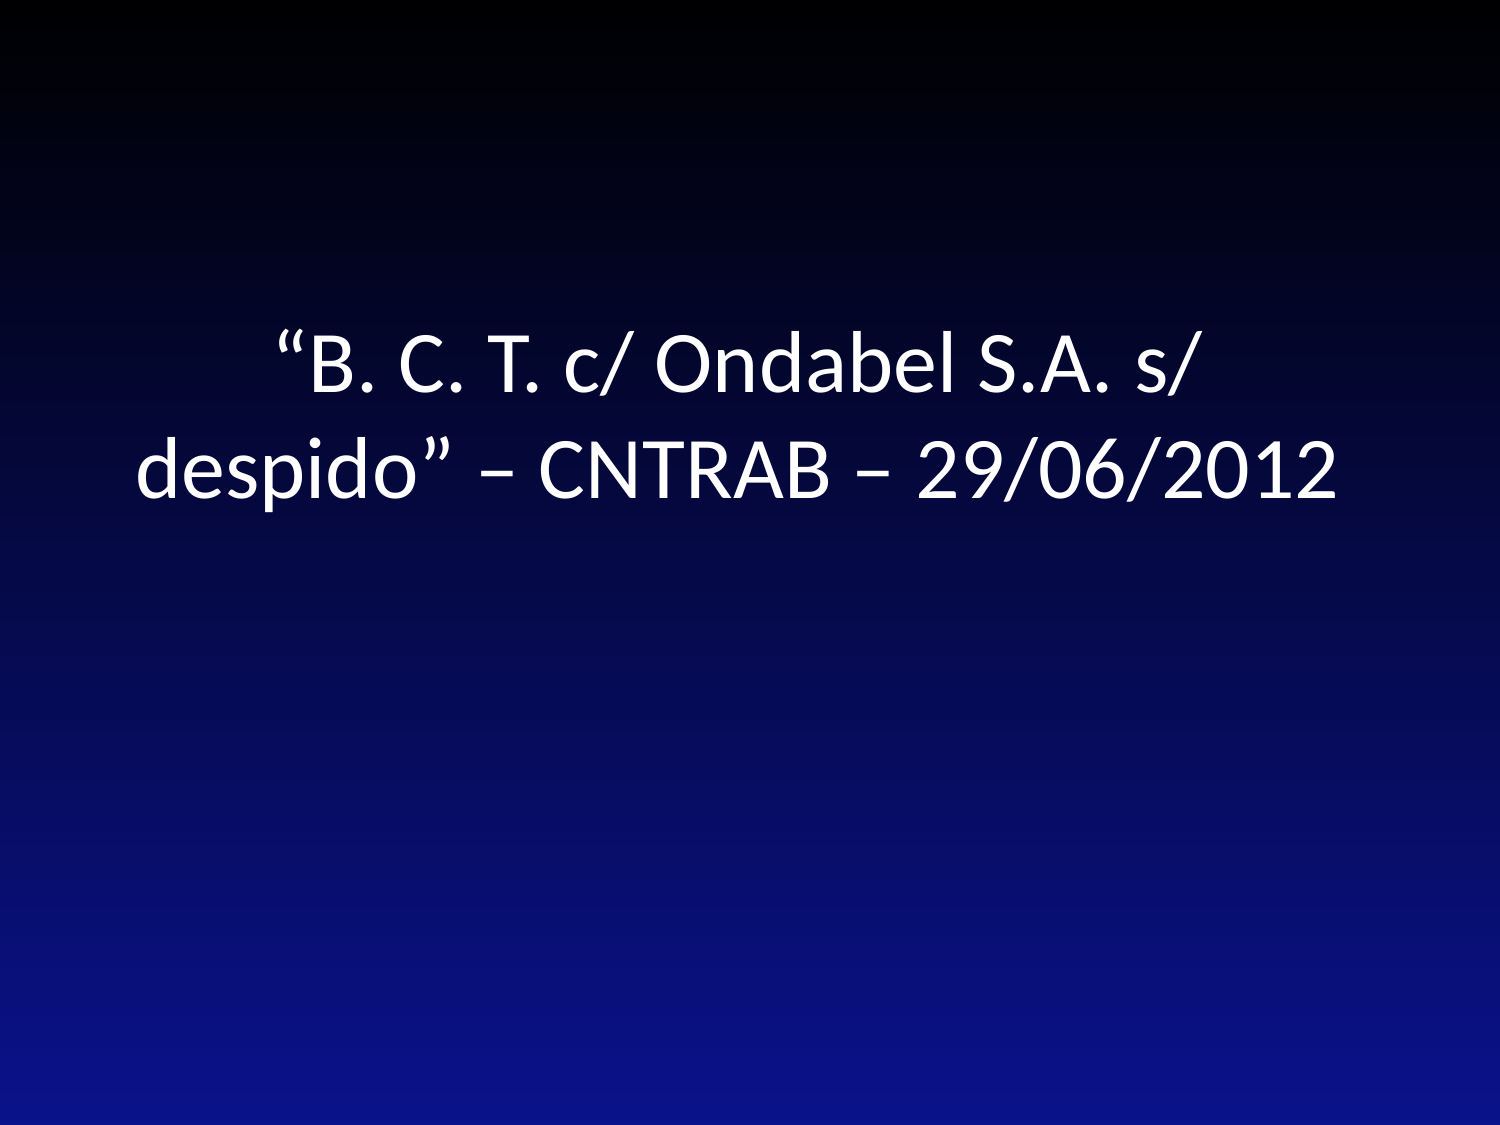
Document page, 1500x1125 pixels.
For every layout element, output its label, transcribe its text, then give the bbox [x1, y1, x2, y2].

title “B. C. T. c/ Ondabel S.A. s/ despido” – CNTRAB – 29/06/2012 [100, 255, 1376, 882]
